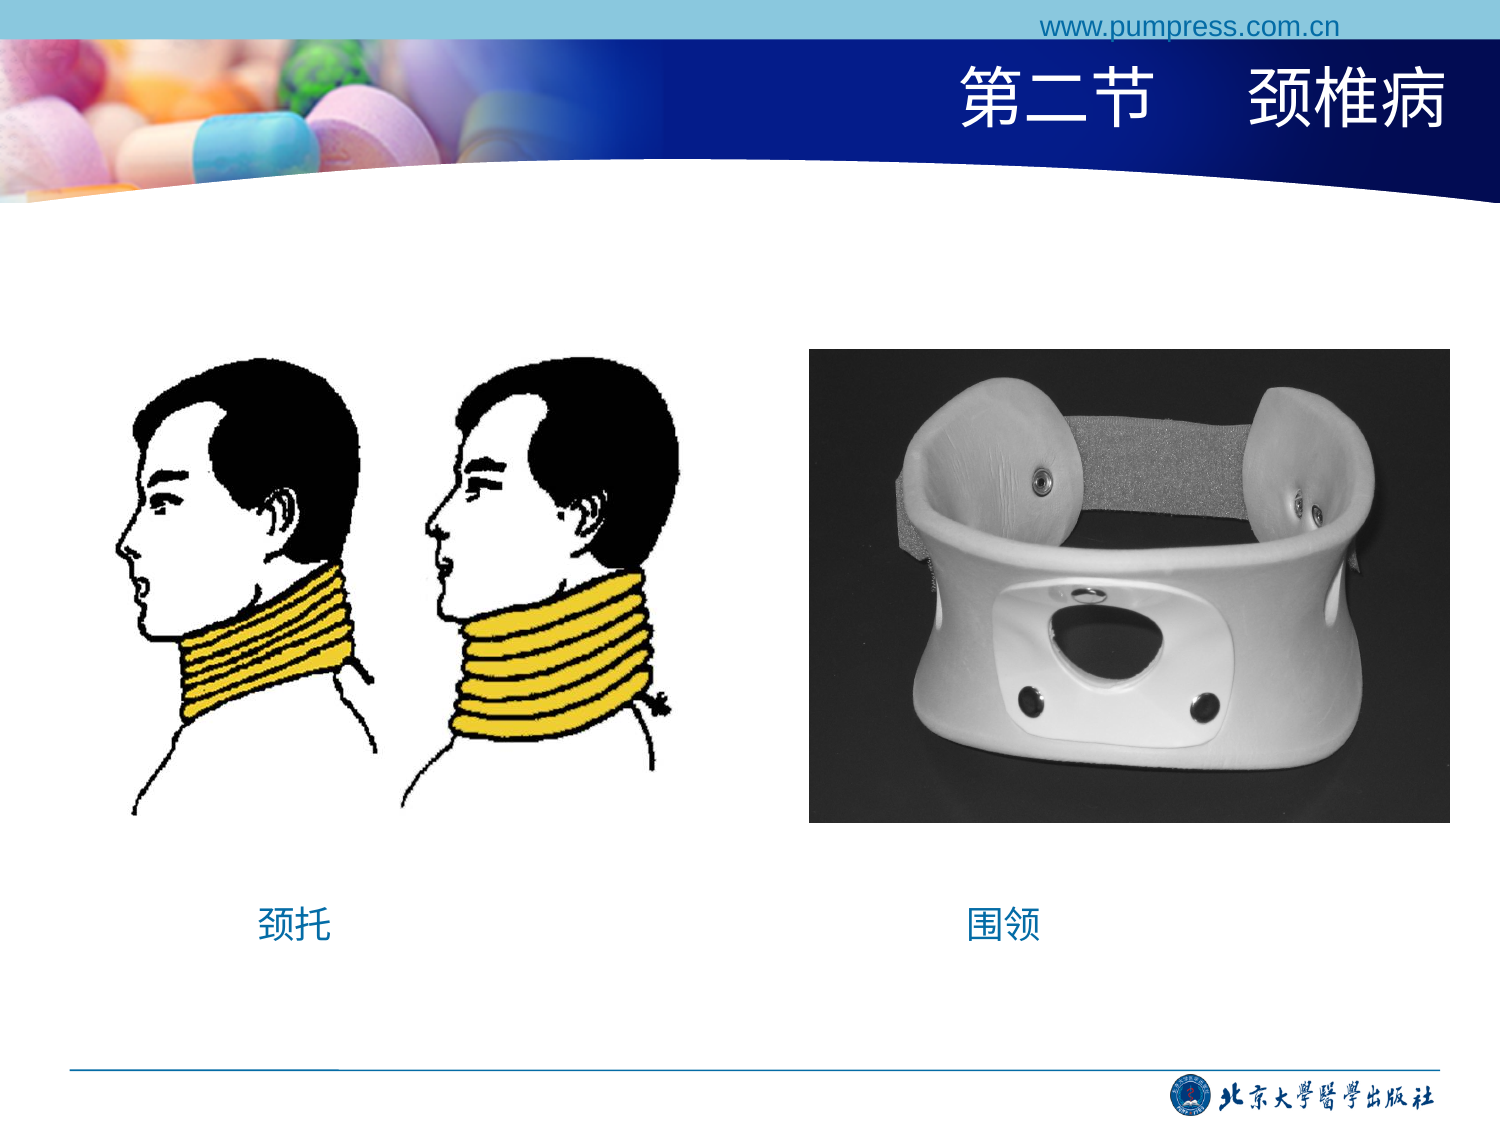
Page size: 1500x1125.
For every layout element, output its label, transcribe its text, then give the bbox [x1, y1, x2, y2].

picture [111, 349, 685, 823]
slide_number www.pumpress.com.cn [1025, 0, 1463, 38]
title 第二节 颈椎病 [137, 49, 1463, 143]
text_box 颈托 [242, 893, 348, 953]
text_box 围领 [951, 893, 1057, 953]
picture [0, 40, 1500, 203]
picture [1170, 1074, 1436, 1118]
picture [808, 349, 1451, 823]
